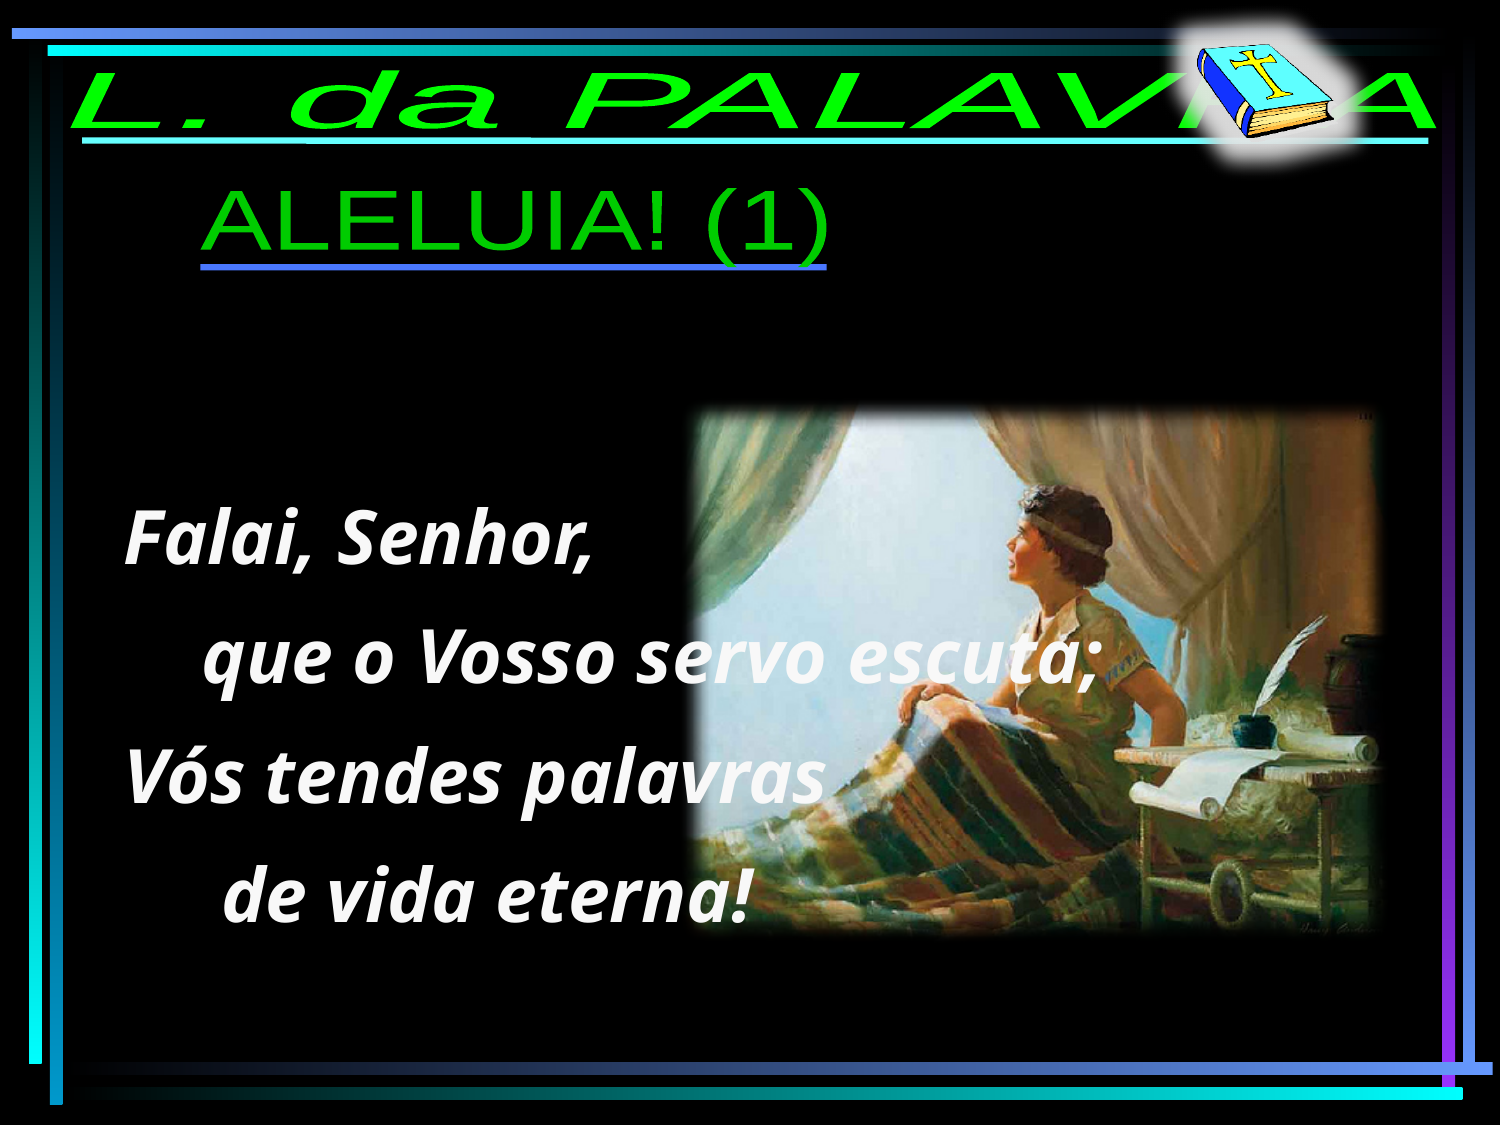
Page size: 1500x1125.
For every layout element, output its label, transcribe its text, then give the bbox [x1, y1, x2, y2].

text_box [1374, 137, 1429, 144]
list Falai, Senhor, que o Vosso servo escuta; Vós tendes palavras de vida eterna! [108, 468, 678, 953]
text_box [82, 137, 1162, 144]
picture [1197, 42, 1336, 138]
picture [678, 396, 1390, 945]
